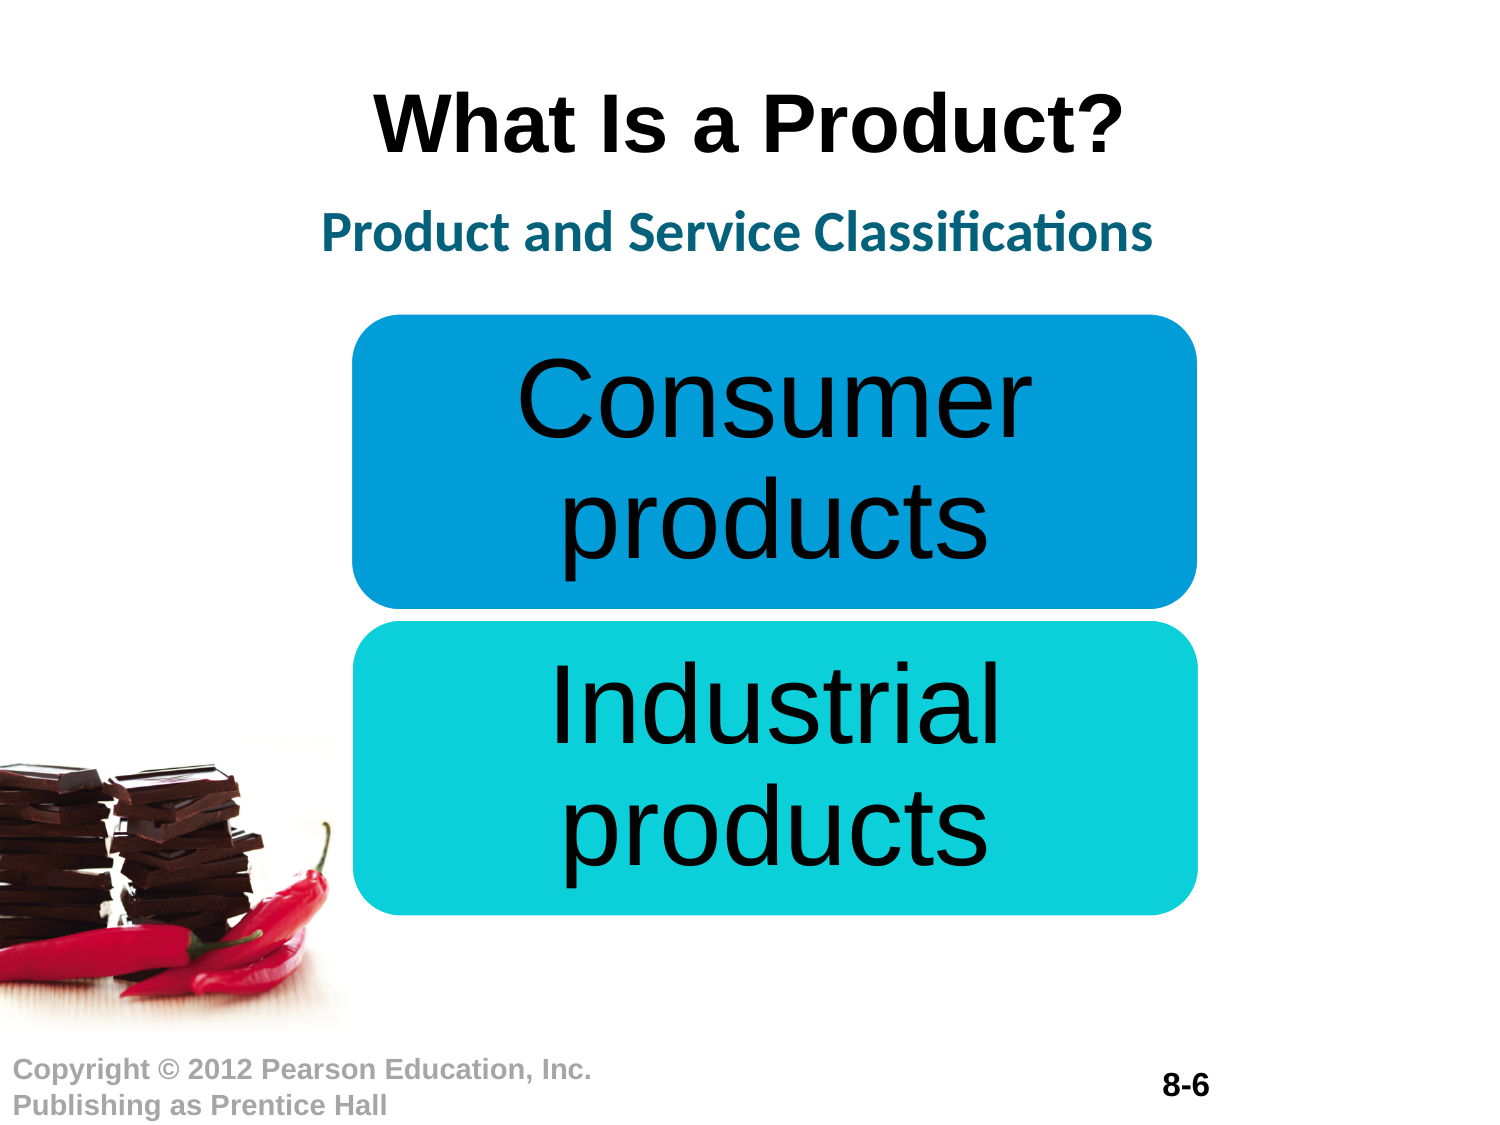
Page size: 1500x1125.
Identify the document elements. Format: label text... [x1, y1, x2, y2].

picture [0, 737, 361, 1038]
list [349, 312, 1201, 926]
title What Is a Product? [112, 37, 1388, 226]
list Product and Service Classifications [149, 237, 1326, 301]
